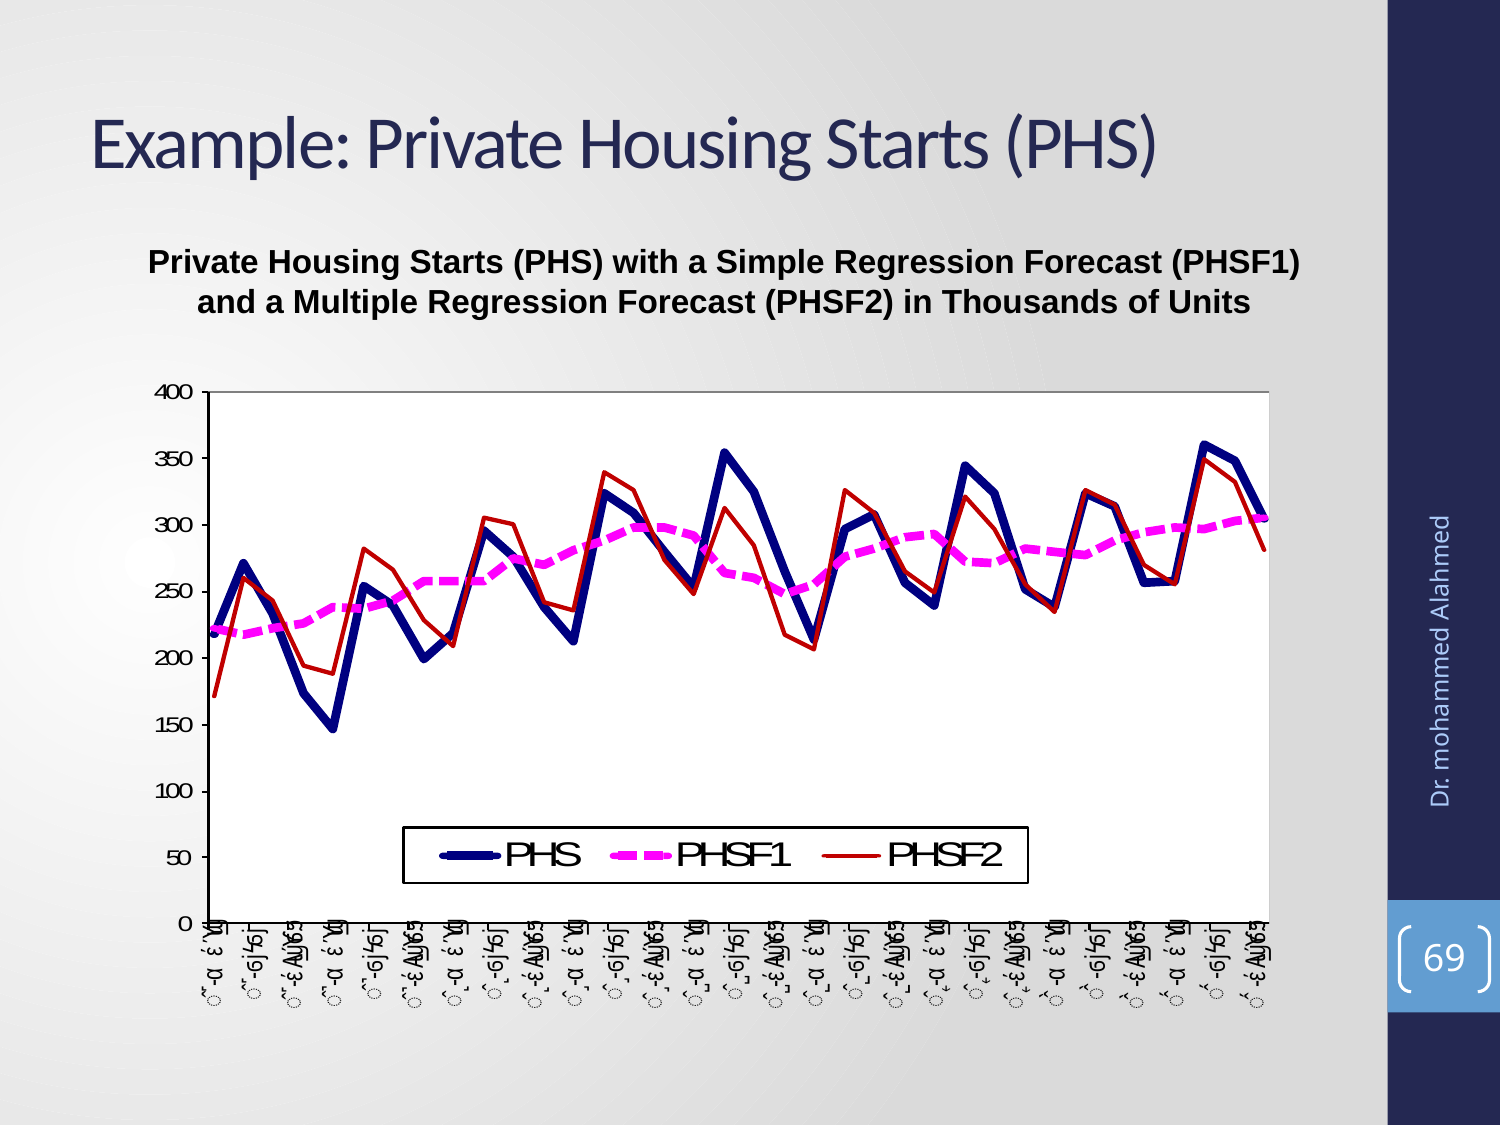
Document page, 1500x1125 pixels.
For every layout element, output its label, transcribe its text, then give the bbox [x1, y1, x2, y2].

title Example: Private Housing Starts (PHS) [75, 45, 1325, 233]
text_box Private Housing Starts (PHS) with a Simple Regression Forecast (PHSF1) and a Multiple Regression Forecast (PHSF2) in Thousands of Units [137, 224, 1313, 375]
slide_number 69 [1397, 925, 1492, 994]
footer Dr. mohammed Alahmed [1408, 500, 1469, 889]
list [109, 349, 1278, 1047]
